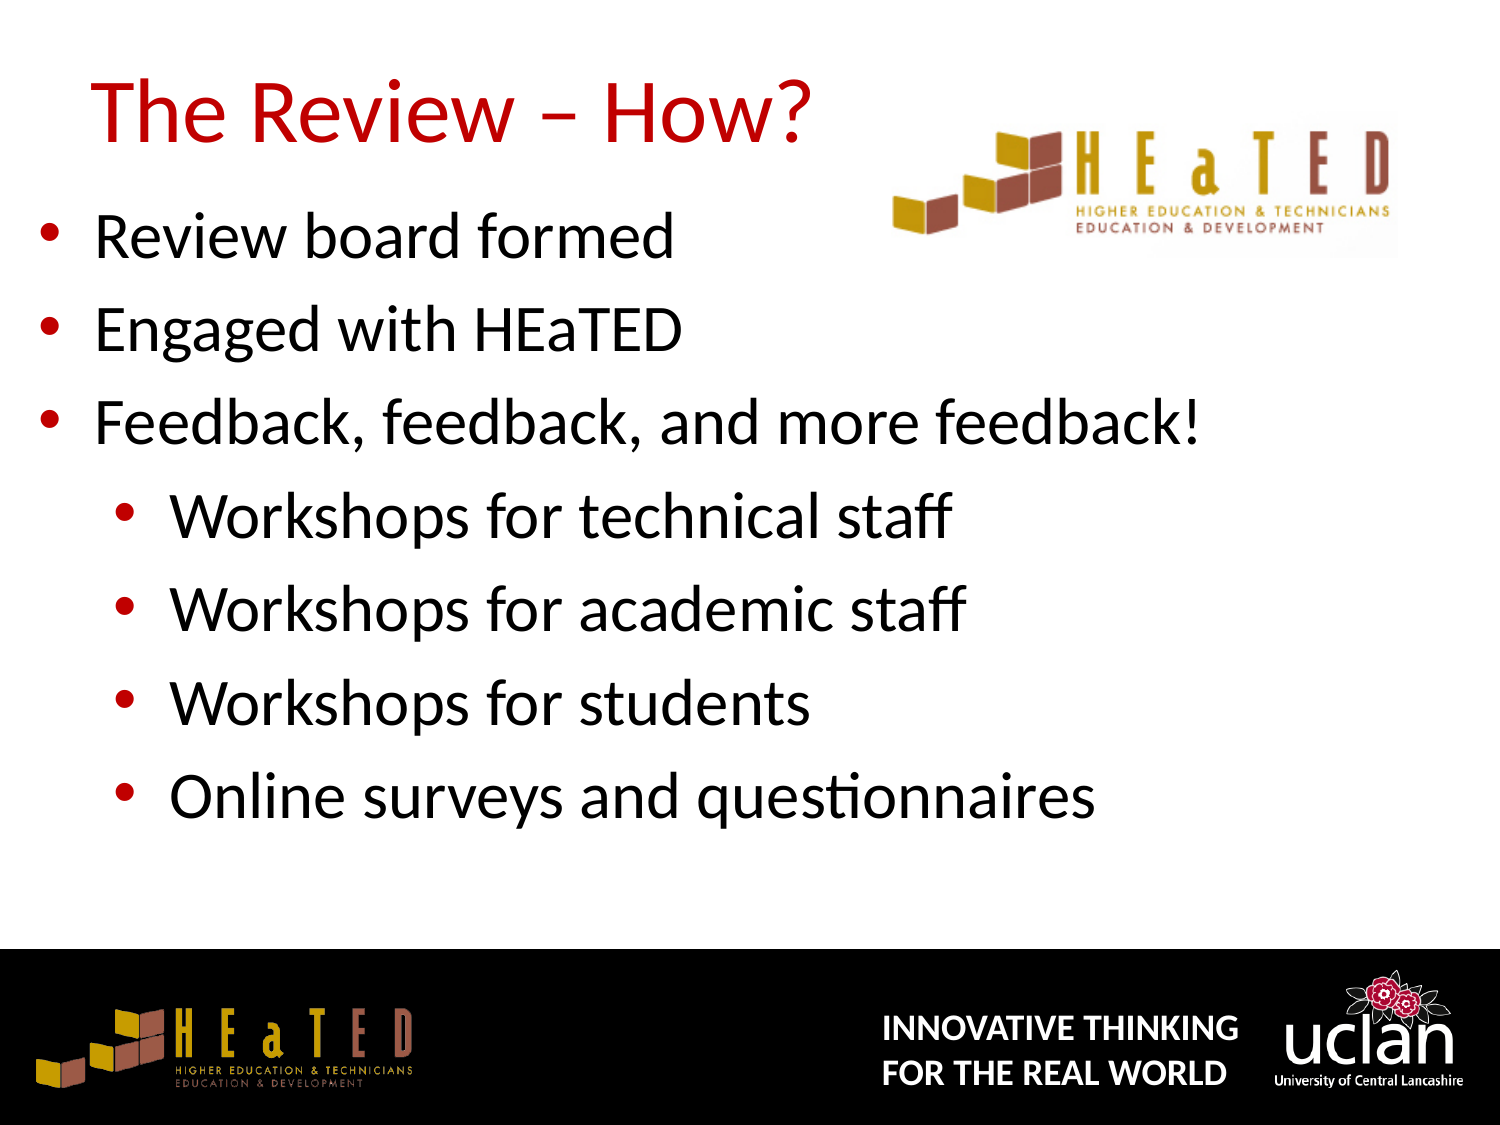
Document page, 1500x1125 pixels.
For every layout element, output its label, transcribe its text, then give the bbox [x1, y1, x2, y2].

picture [1275, 969, 1463, 1088]
text_box Review board formed Engaged with HEaTED Feedback, feedback, and more feedback! Workshops for technical staff Workshops for academic staff Workshops for students Online surveys and questionnaires [23, 184, 1454, 935]
picture [891, 111, 1399, 258]
title The Review – How? [75, 11, 1425, 184]
picture [36, 1008, 412, 1088]
